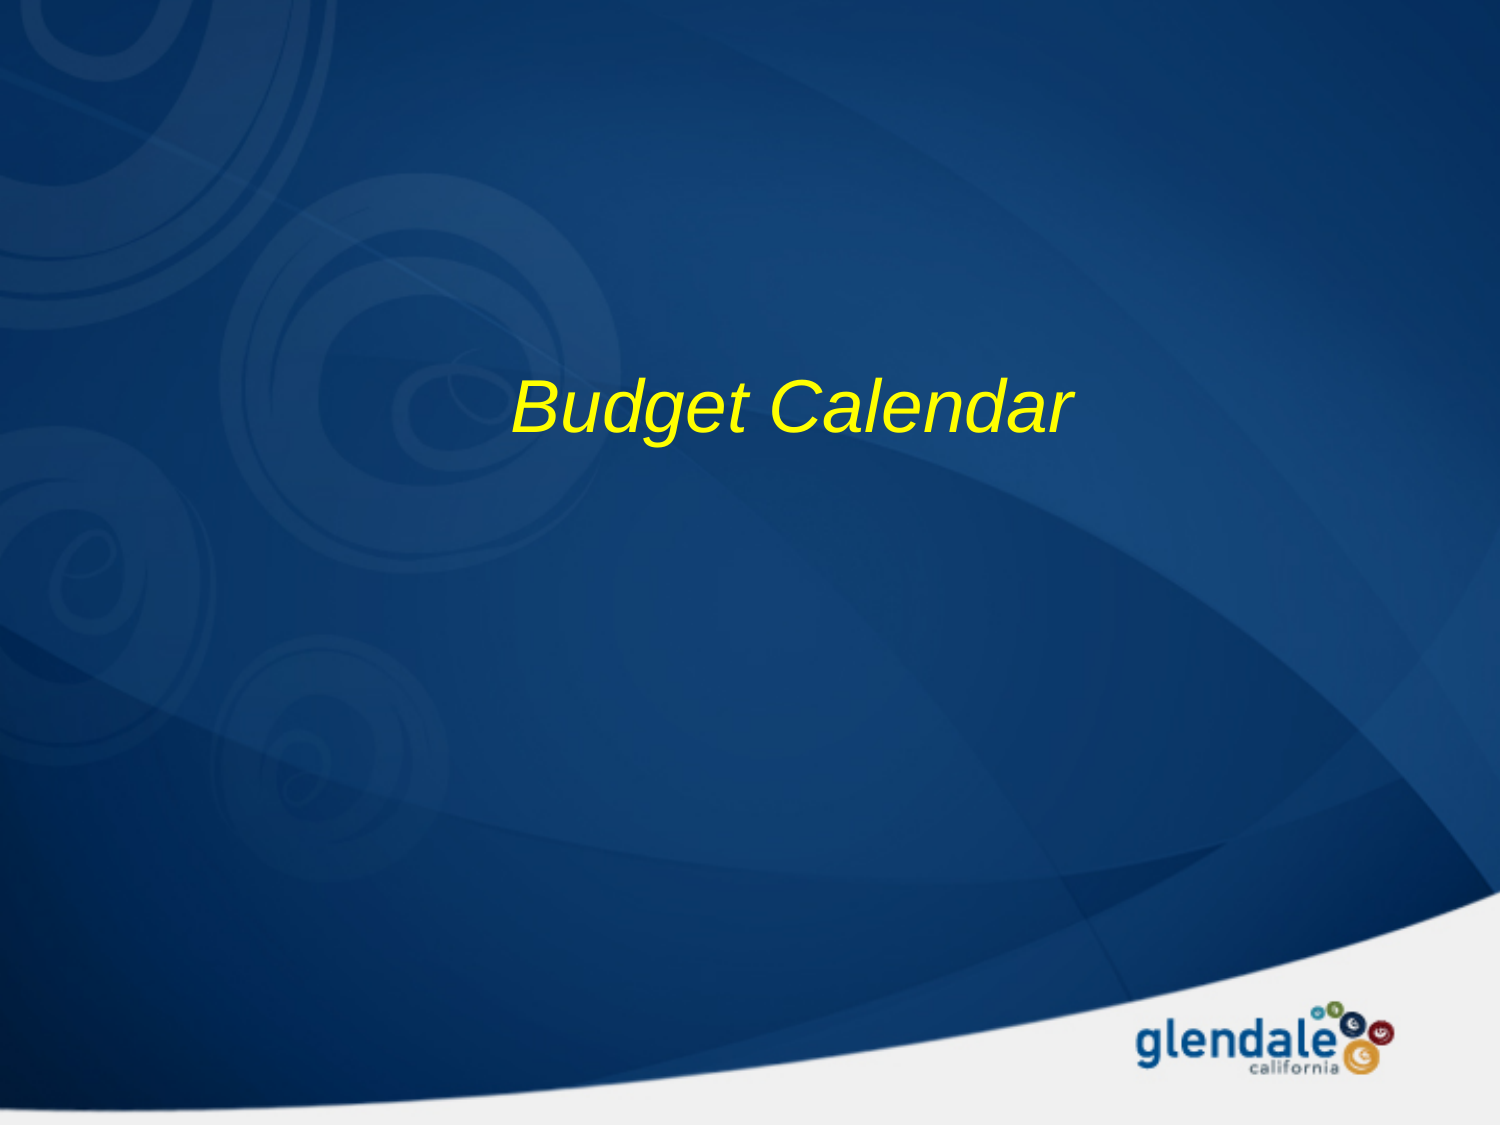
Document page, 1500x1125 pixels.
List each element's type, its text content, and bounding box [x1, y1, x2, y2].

picture [0, 0, 1500, 1125]
text_box Budget Calendar [85, 350, 1499, 913]
